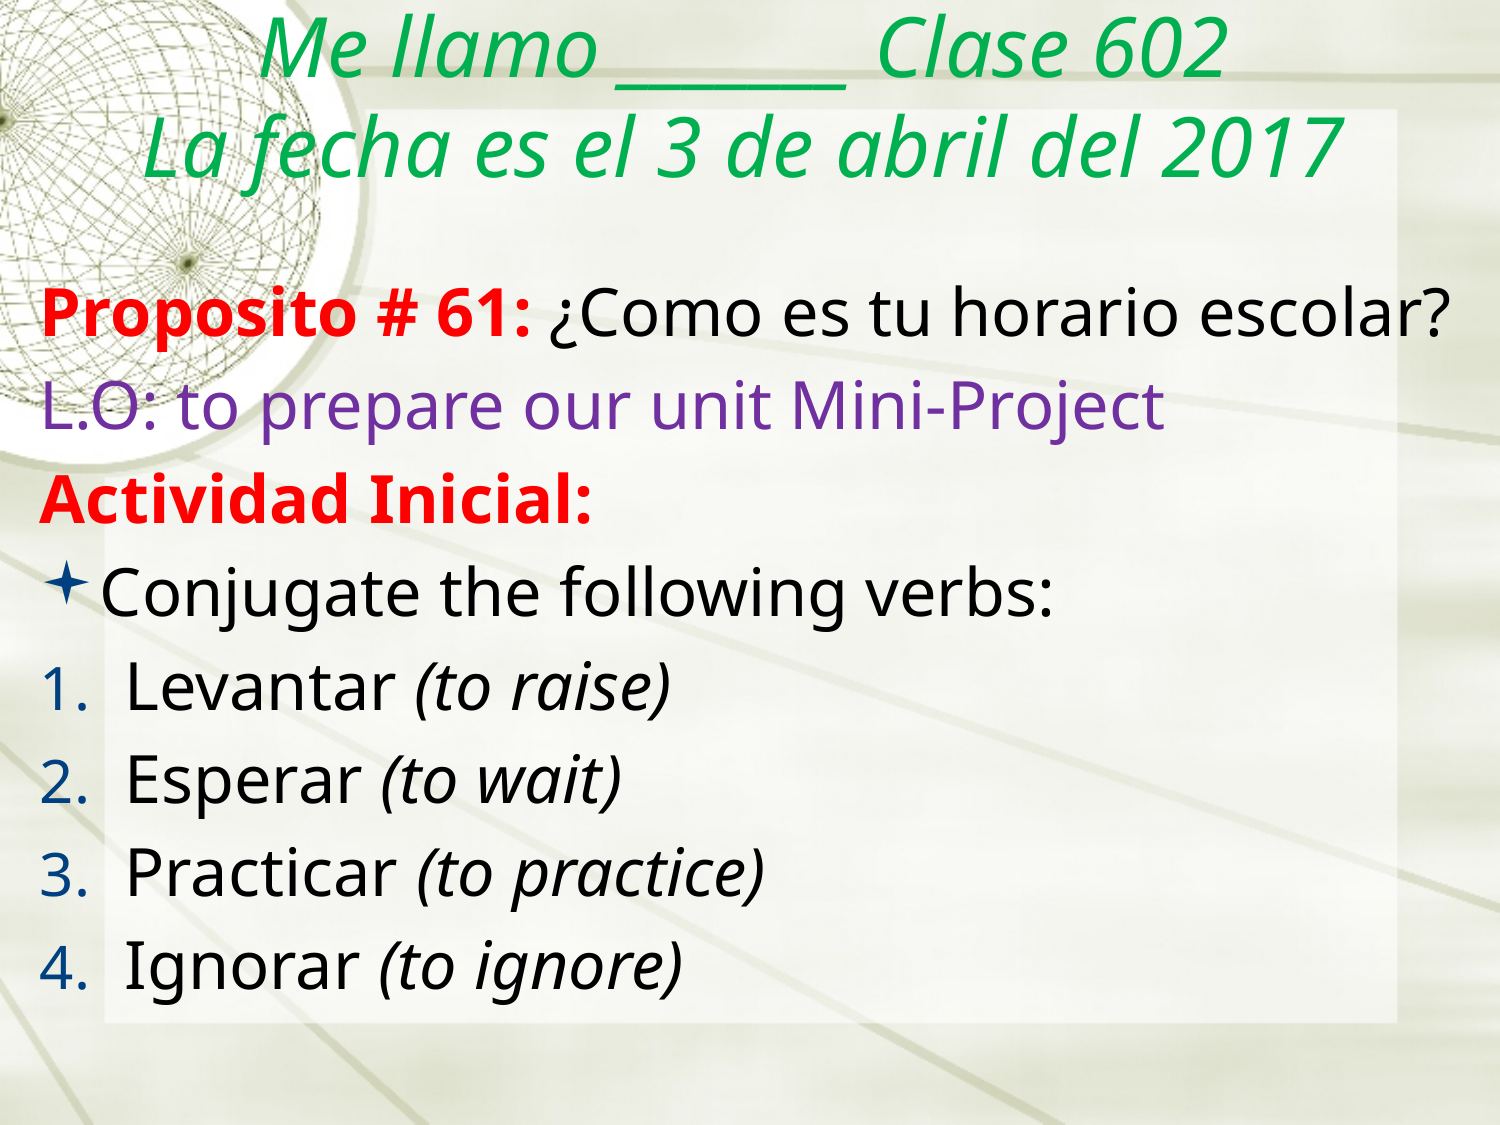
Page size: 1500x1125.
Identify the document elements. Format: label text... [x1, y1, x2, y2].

text_box Proposito # 61: ¿Como es tu horario escolar? L.O: to prepare our unit Mini-Project Actividad Inicial: Conjugate the following verbs: Levantar (to raise) Esperar (to wait) Practicar (to practice) Ignorar (to ignore) [24, 262, 1475, 1113]
picture [0, 0, 1500, 1125]
title Me llamo _______ Clase 602 La fecha es el 3 de abril del 2017 [0, 0, 1488, 188]
